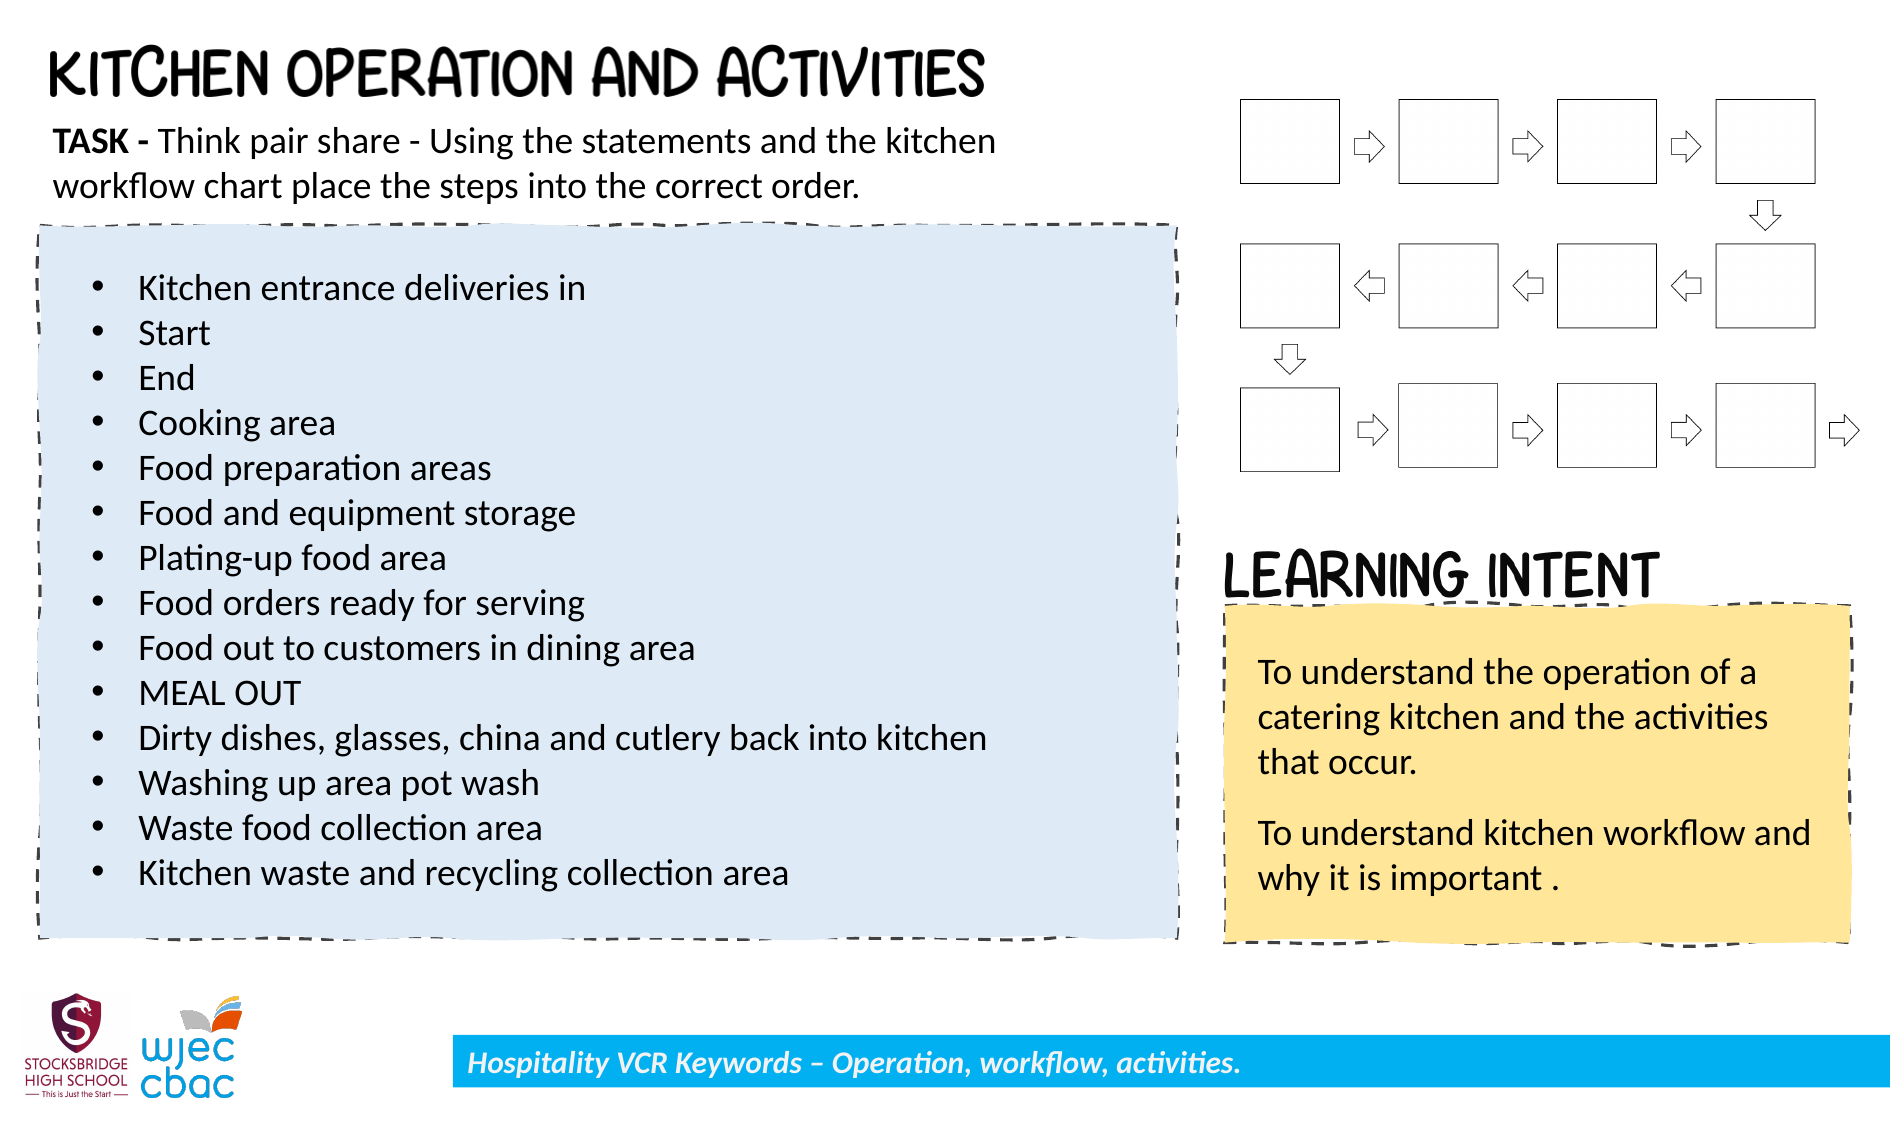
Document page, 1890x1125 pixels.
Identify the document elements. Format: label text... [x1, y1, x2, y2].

picture [1240, 99, 1860, 472]
text_box Hospitality VCR Keywords – Operation, workflow, activities. [1085, 1034, 1890, 1088]
picture [194, 1079, 205, 1094]
text_box To understand the operation of a catering kitchen and the activities that occur. To understand kitchen workflow and why it is important . [1242, 639, 1832, 906]
picture [141, 996, 242, 1098]
text_box [35, 222, 1180, 940]
picture [50, 44, 985, 98]
picture [20, 991, 133, 1098]
picture [1224, 548, 1660, 598]
text_box [1484, 601, 1494, 605]
text_box [1223, 602, 1854, 947]
text_box TASK - Think pair share - Using the statements and the kitchen workflow chart place the steps into the correct order. [37, 108, 1152, 214]
text_box Kitchen entrance deliveries in Start End Cooking area Food preparation areas Food and equipment storage Plating-up food area Food orders ready for serving Food out to customers in dining area MEAL OUT Dirty dishes, glasses, china and cutlery back into kitchen Washing up area pot wash Waste food collection area Kitchen waste and recycling collection area [76, 256, 1085, 1125]
picture [170, 1079, 181, 1094]
